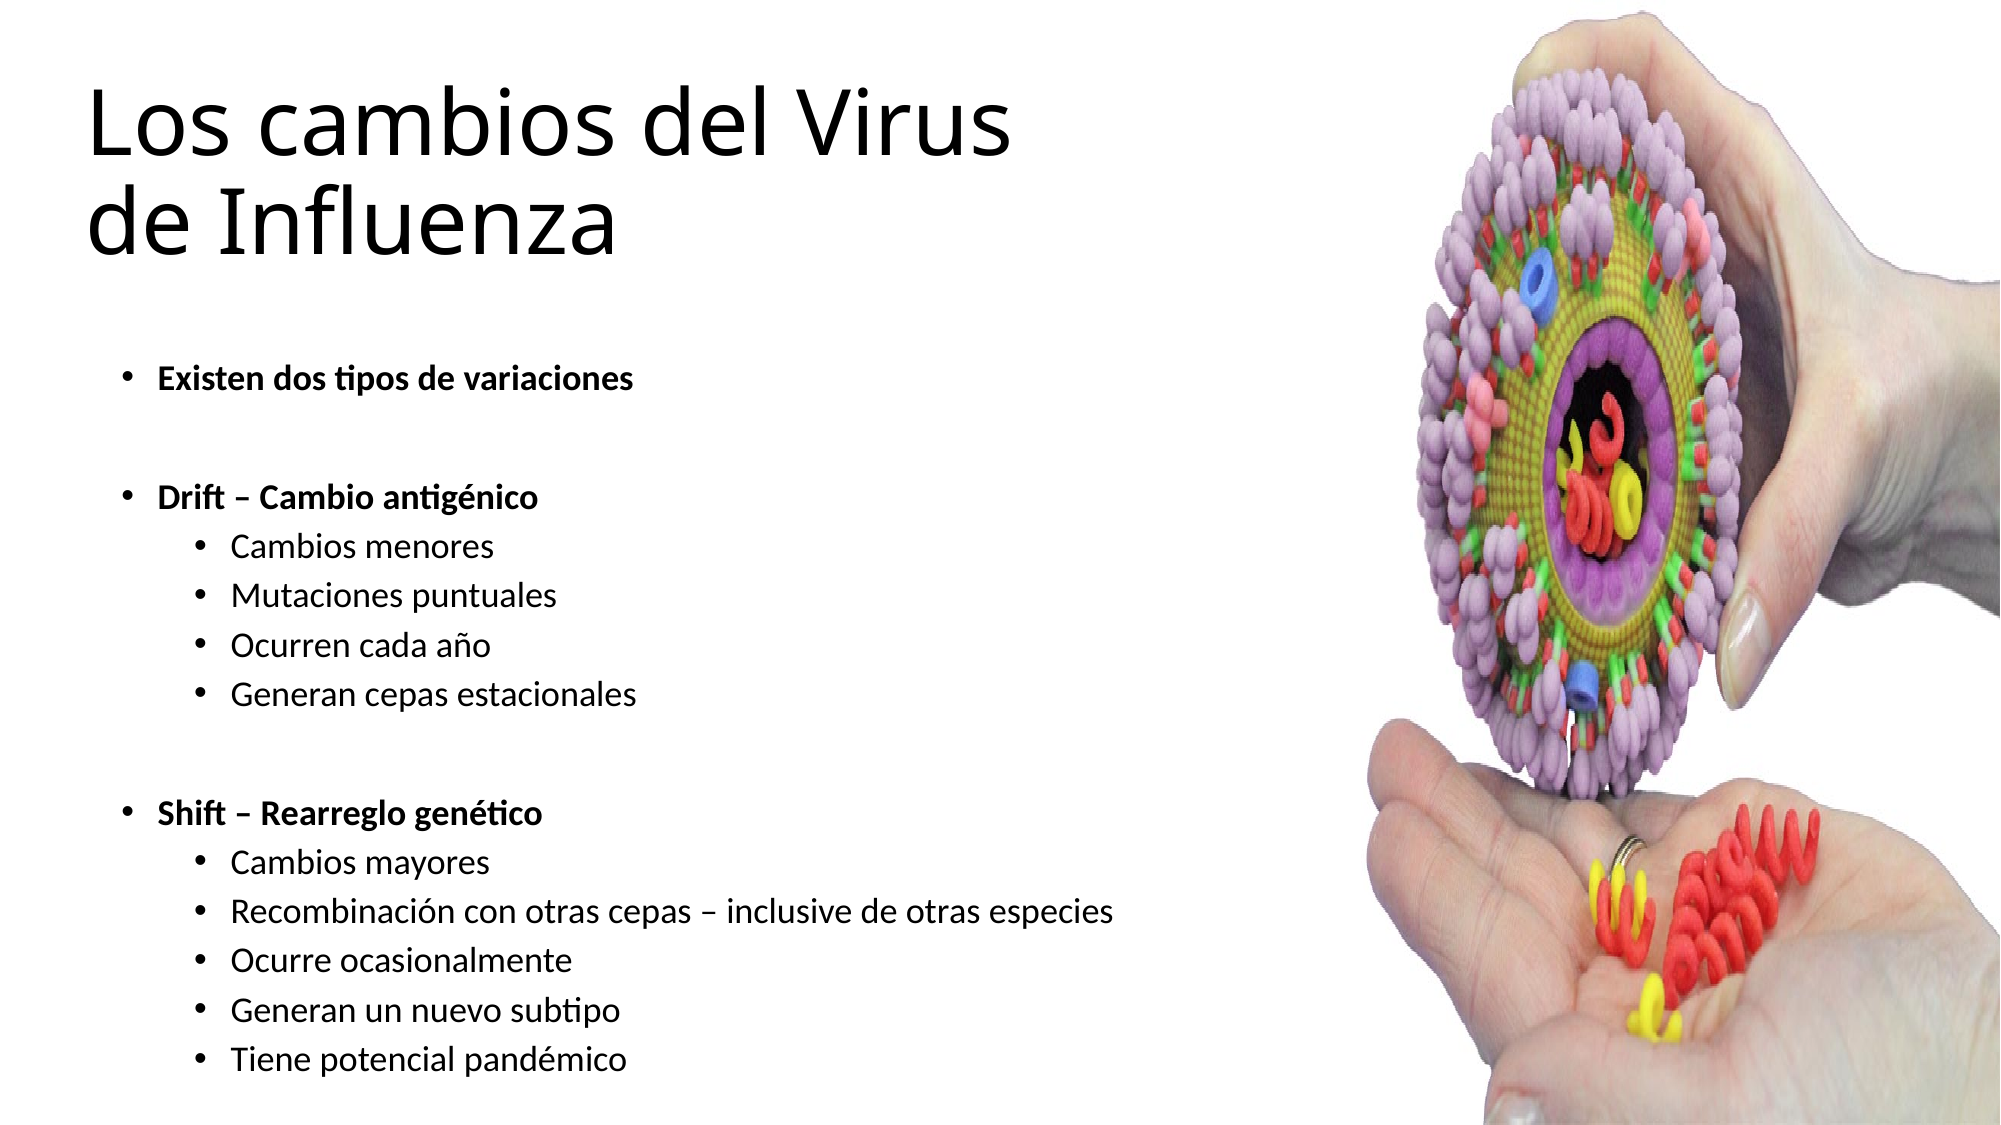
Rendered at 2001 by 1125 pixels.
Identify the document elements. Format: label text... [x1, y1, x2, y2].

picture [1239, 0, 2000, 1125]
title Los cambios del Virus de Influenza [70, 37, 1151, 313]
list Existen dos tipos de variaciones Drift – Cambio antigénico Cambios menores Mutaciones puntuales Ocurren cada año Generan cepas estacionales Shift – Rearreglo genético Cambios mayores Recombinación con otras cepas – inclusive de otras especies Ocurre ocasionalmente Generan un nuevo subtipo Tiene potencial pandémico [106, 351, 1187, 1088]
